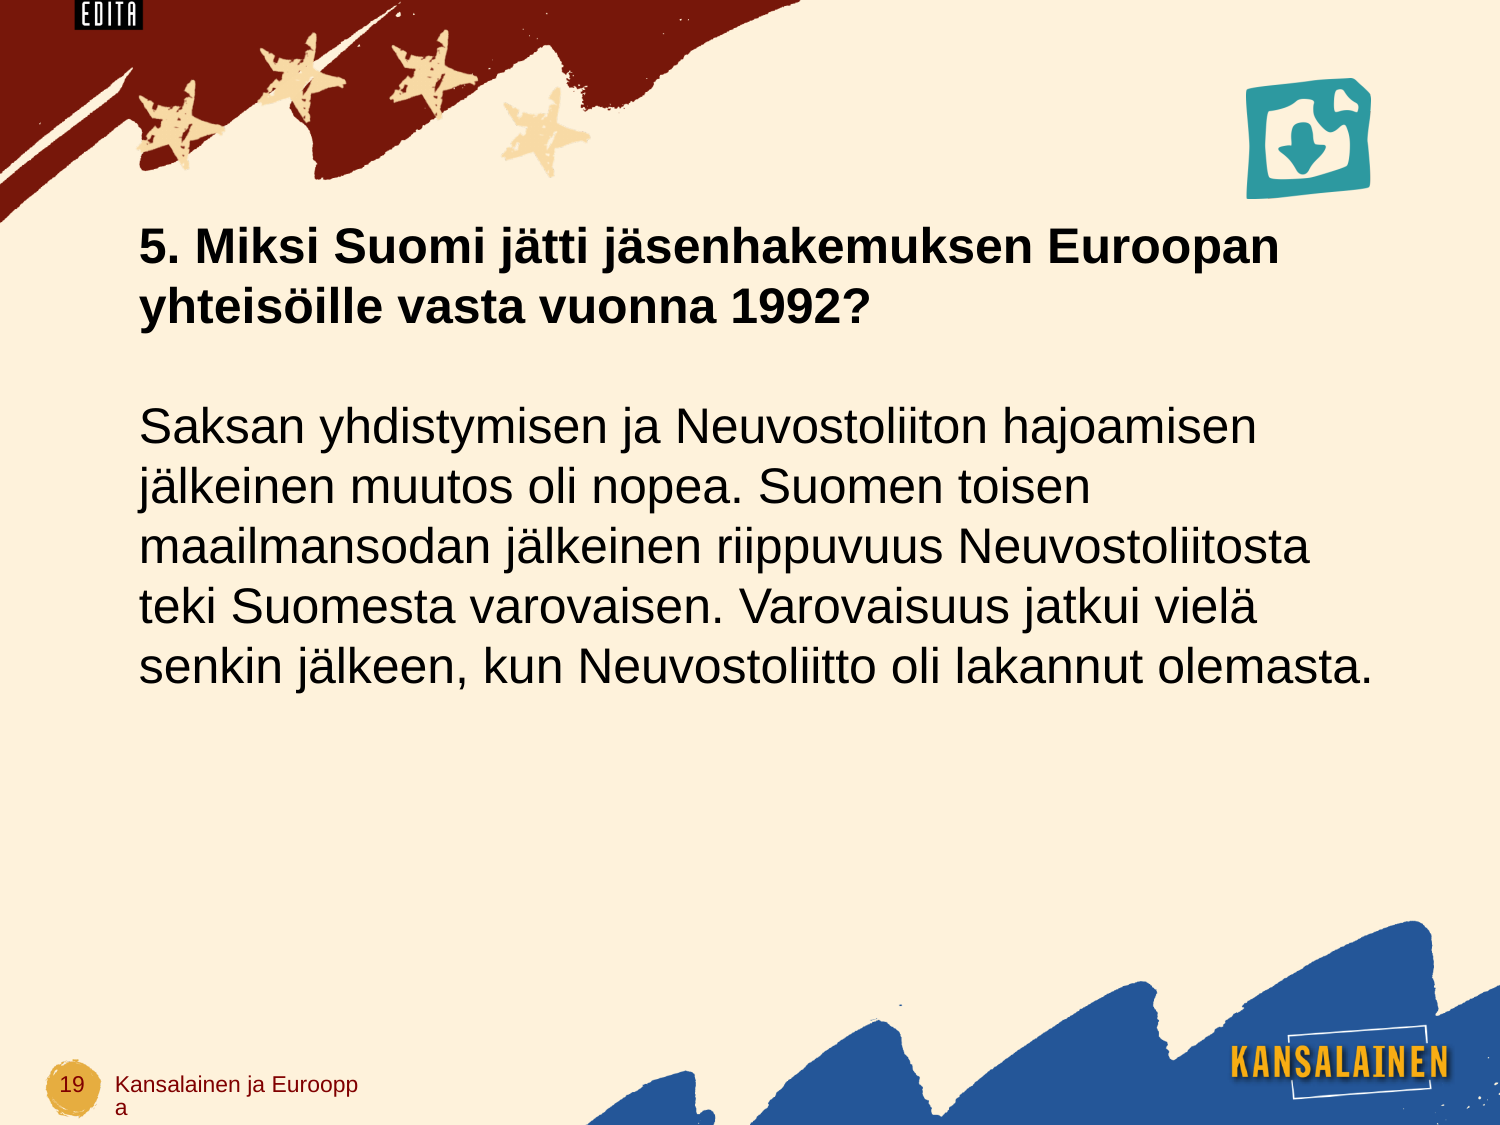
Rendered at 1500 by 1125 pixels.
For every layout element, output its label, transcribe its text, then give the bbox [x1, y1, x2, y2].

footer Kansalainen ja Eurooppa [99, 1062, 376, 1125]
text_box 5. Miksi Suomi jätti jäsenhakemuksen Euroopan yhteisöille vasta vuonna 1992? Saksan yhdistymisen ja Neuvostoliiton hajoamisen jälkeinen muutos oli nopea. Suomen toisen maailmansodan jälkeinen riippuvuus Neuvostoliitosta teki Suomesta varovaisen. Varovaisuus jatkui vielä senkin jälkeen, kun Neuvostoliitto oli lakannut olemasta. [123, 205, 1412, 746]
slide_number 19 [37, 1062, 99, 1125]
picture [0, 0, 1500, 1125]
